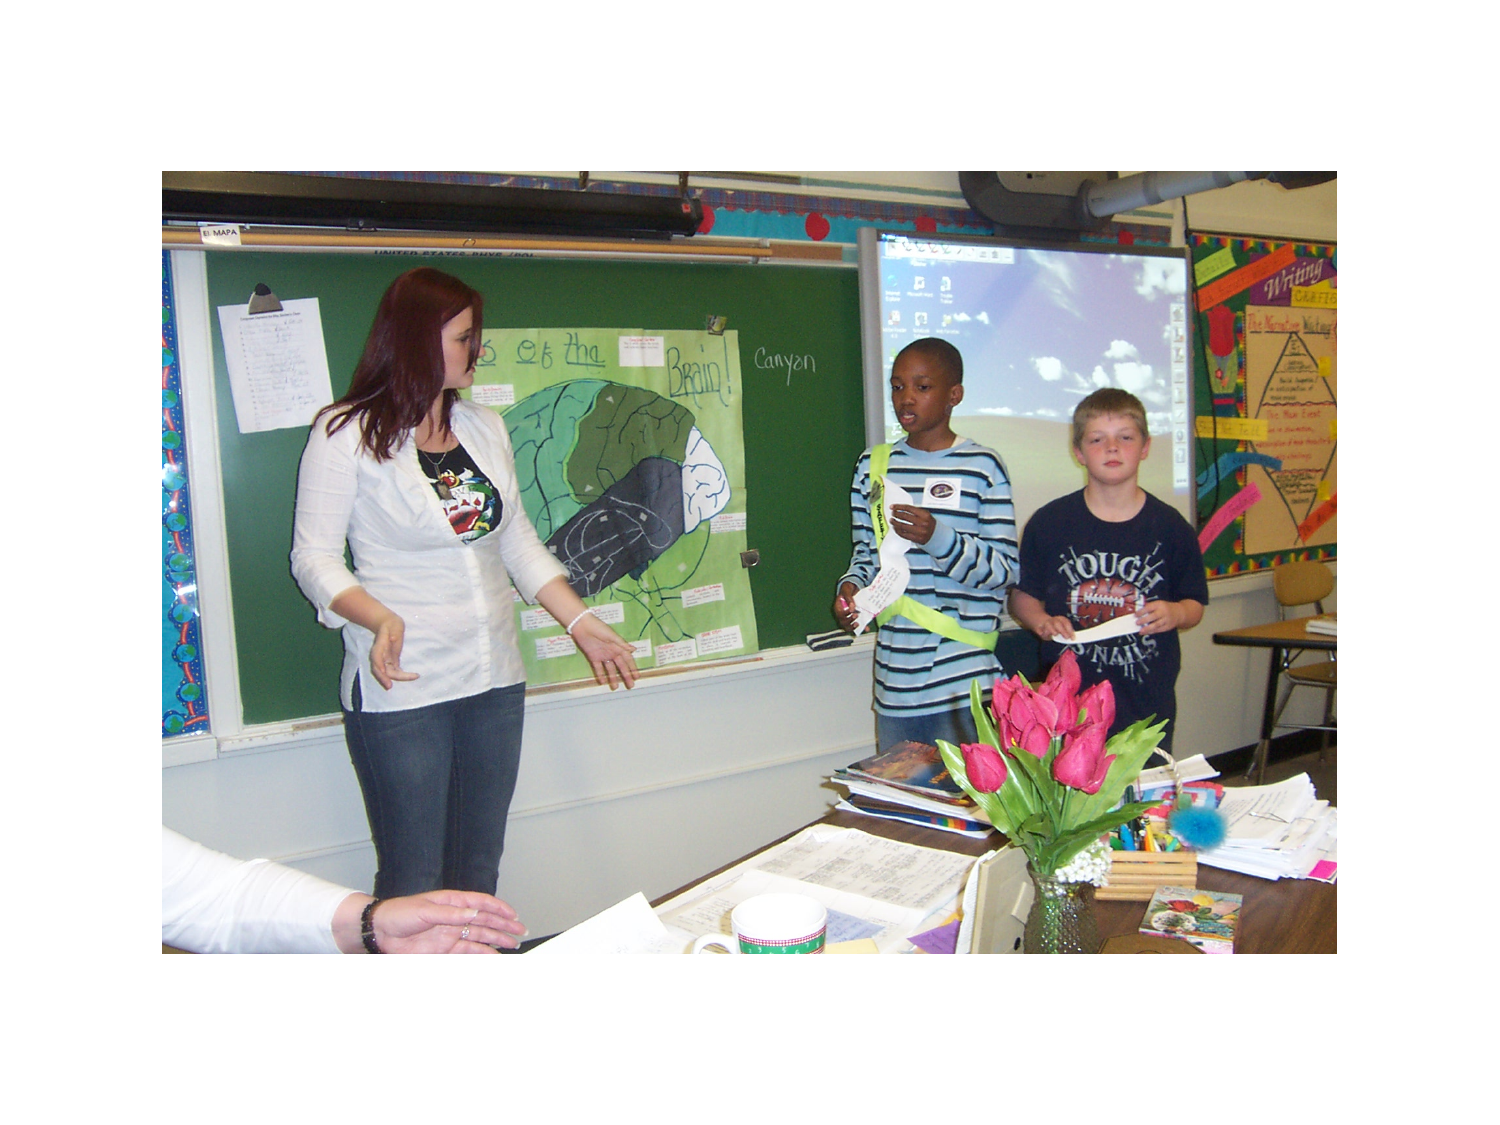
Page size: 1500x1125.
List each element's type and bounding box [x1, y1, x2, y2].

picture [162, 170, 1338, 954]
